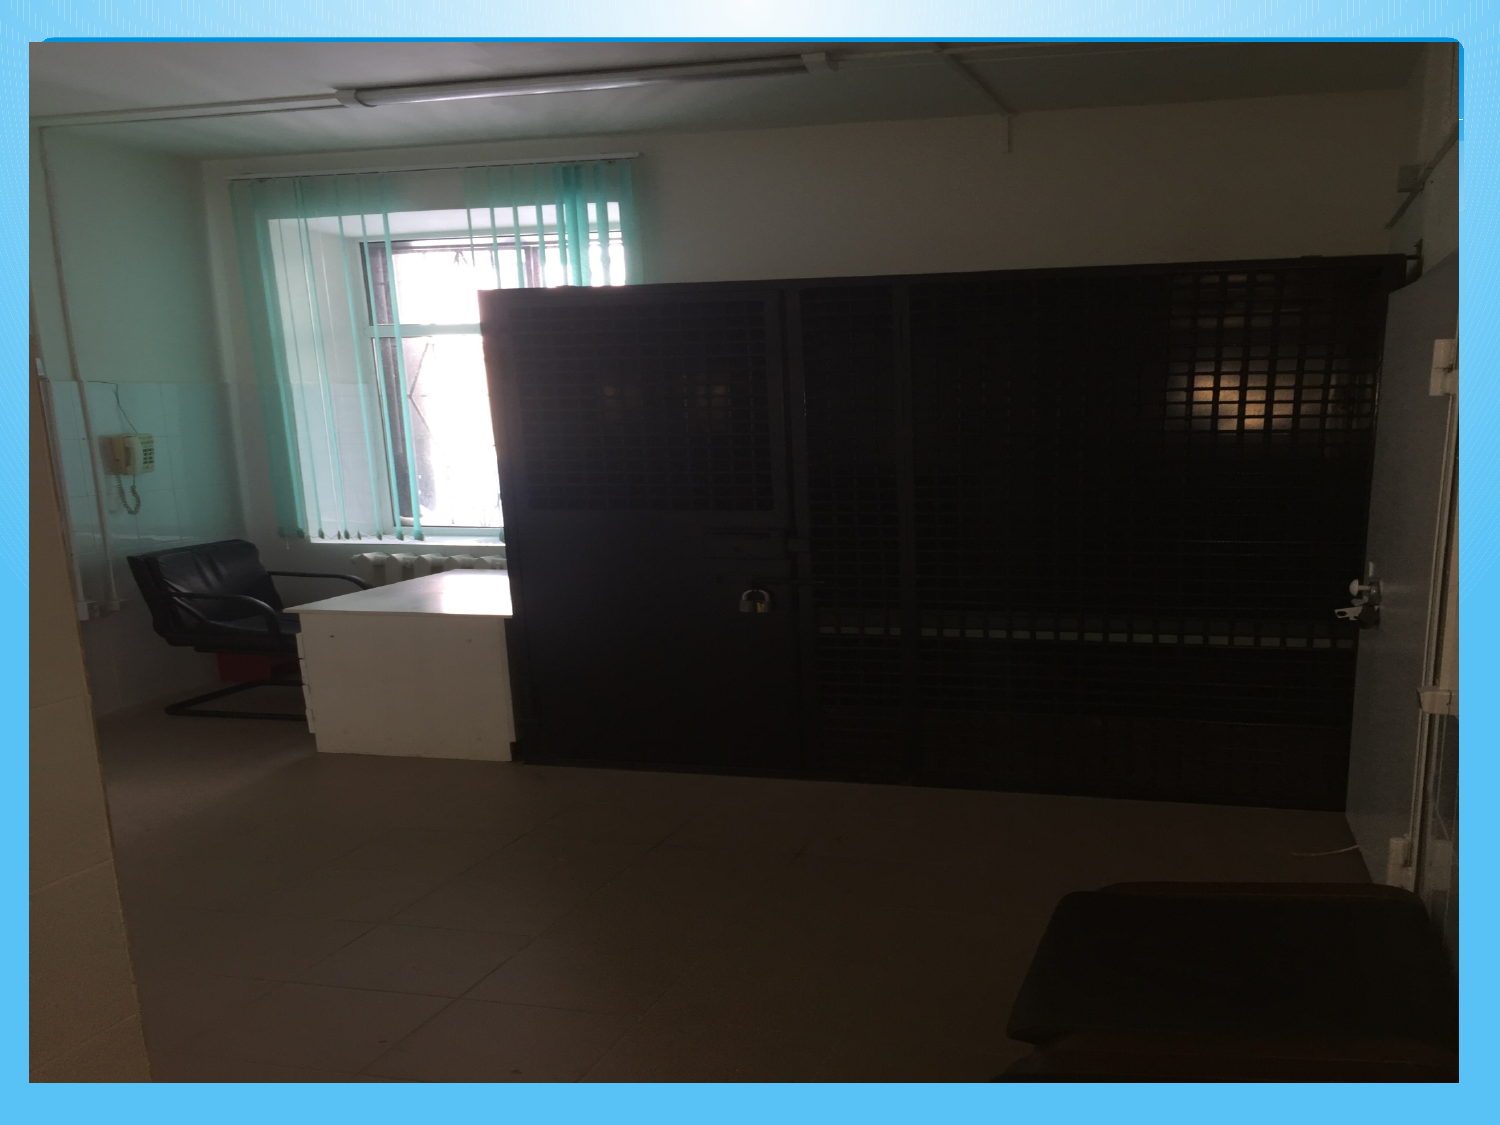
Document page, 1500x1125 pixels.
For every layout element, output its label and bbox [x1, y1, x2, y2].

picture [29, 42, 1459, 1083]
